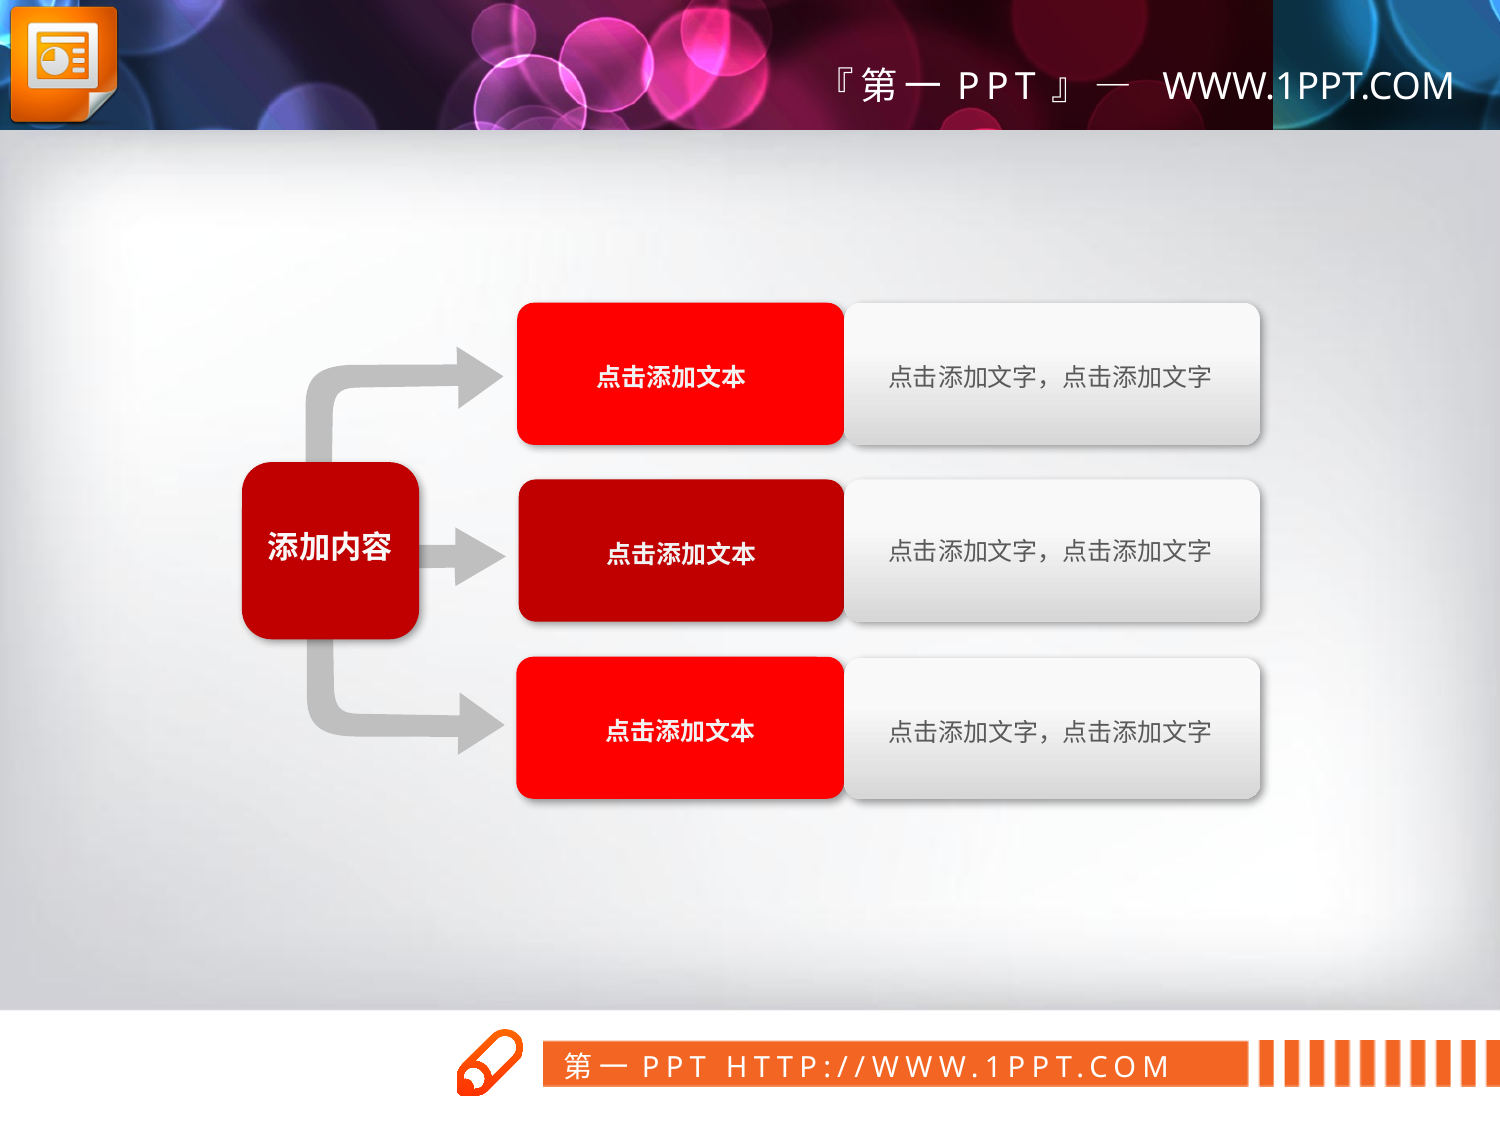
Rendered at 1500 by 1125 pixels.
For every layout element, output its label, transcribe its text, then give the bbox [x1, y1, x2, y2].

picture [0, 0, 1500, 1012]
text_box 点击添加文字，点击添加文字 [844, 302, 1261, 445]
text_box [306, 650, 505, 755]
text_box [429, 527, 507, 587]
text_box 点击添加文字，点击添加文字 [844, 479, 1261, 622]
text_box 点击添加文本 [516, 656, 844, 799]
picture [543, 1040, 1500, 1087]
text_box 点击添加文本 [517, 302, 844, 445]
text_box 点击添加文本 [518, 479, 844, 622]
text_box [305, 346, 504, 459]
text_box 点击添加文字，点击添加文字 [844, 657, 1261, 799]
text_box 添加内容 [241, 462, 420, 640]
